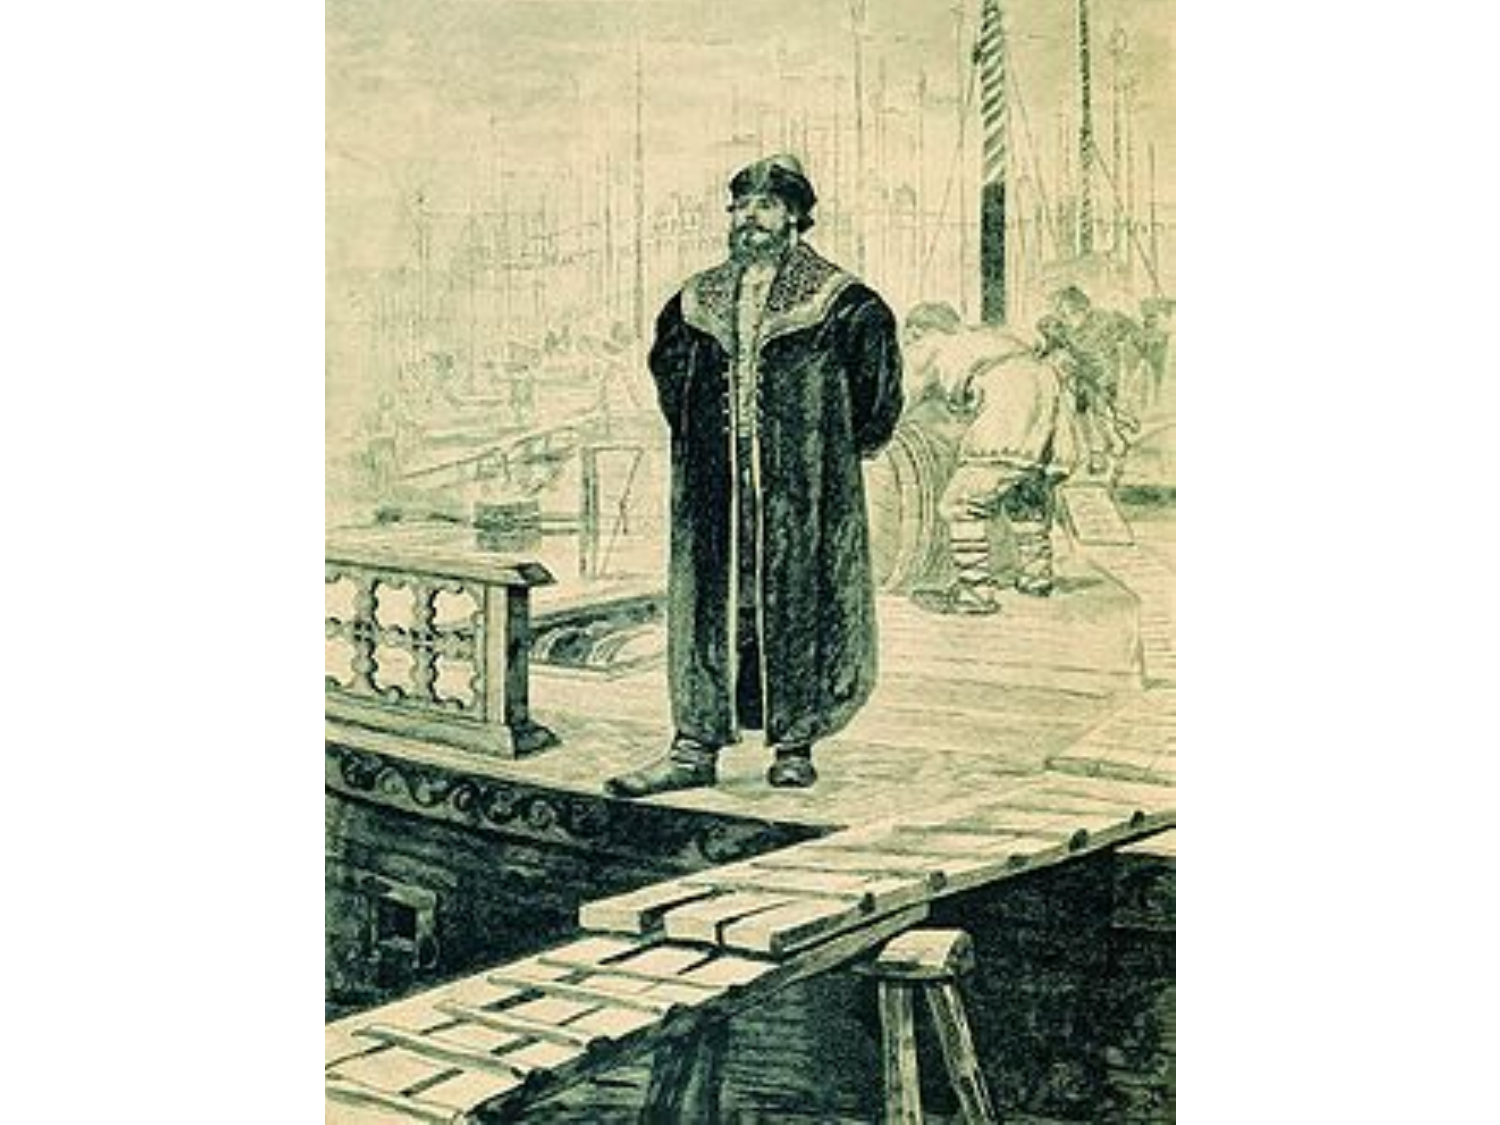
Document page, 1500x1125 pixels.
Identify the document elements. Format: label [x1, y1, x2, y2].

picture [324, 0, 1176, 1125]
